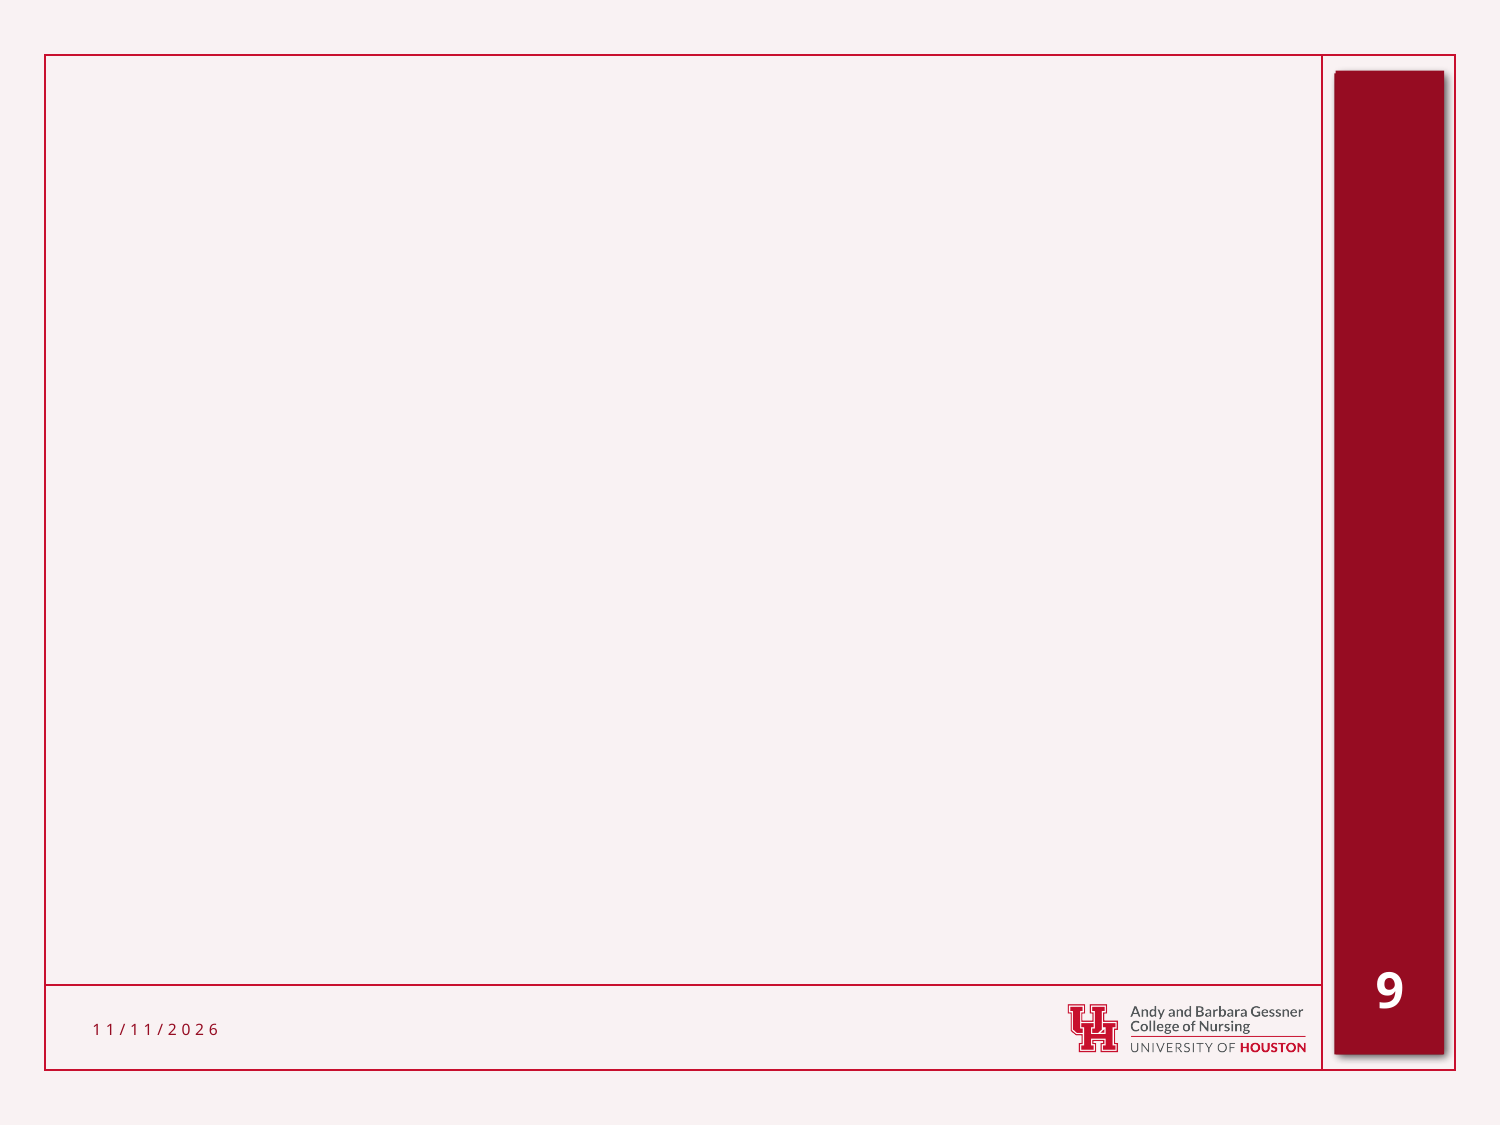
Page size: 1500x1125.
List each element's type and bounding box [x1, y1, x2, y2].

picture [1063, 992, 1331, 1065]
slide_number [77, 1007, 466, 1055]
